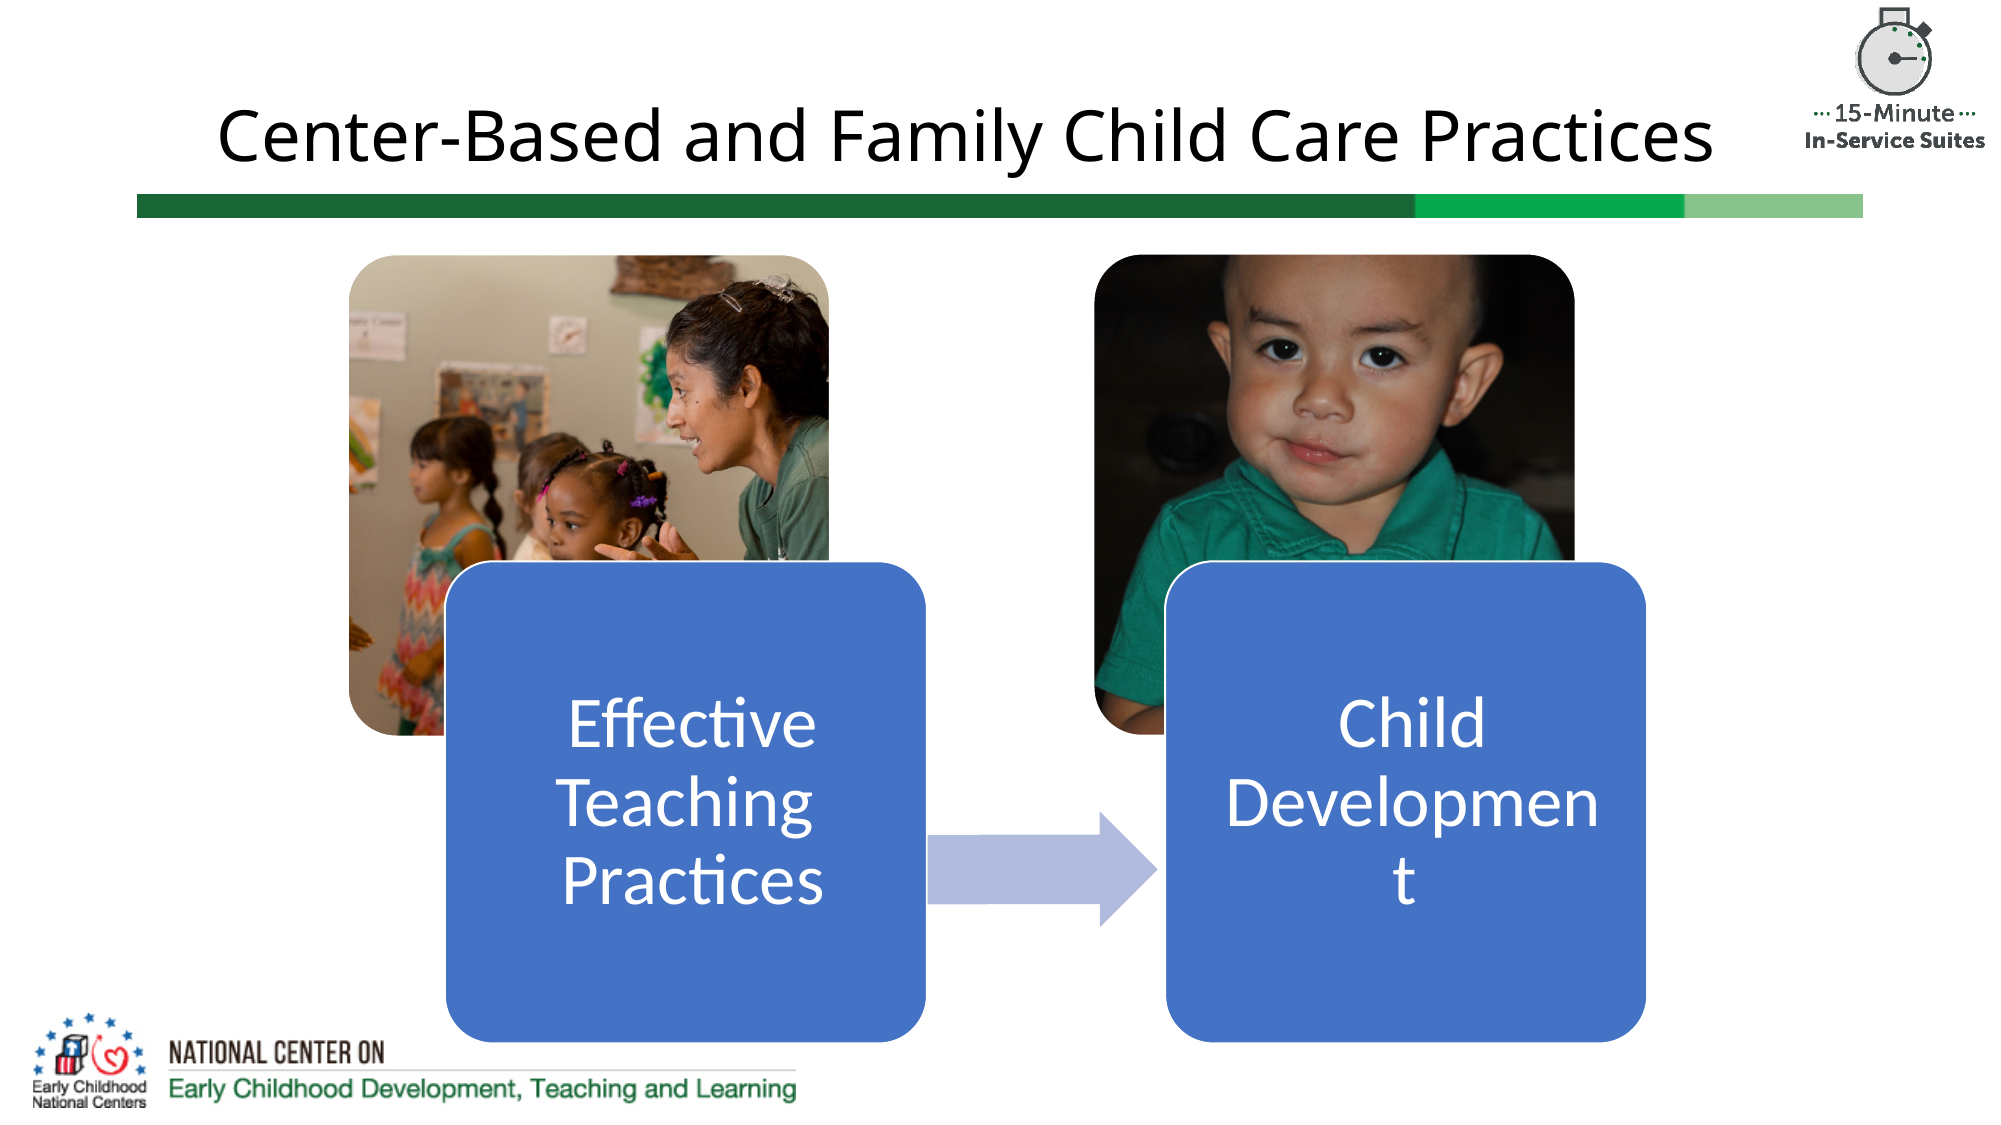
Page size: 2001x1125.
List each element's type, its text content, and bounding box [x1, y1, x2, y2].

picture [1797, 194, 1863, 218]
picture [1790, 0, 1999, 161]
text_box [345, 235, 1655, 1044]
picture [33, 1013, 796, 1108]
title Center-Based and Family Child Care Practices [137, 59, 1797, 218]
